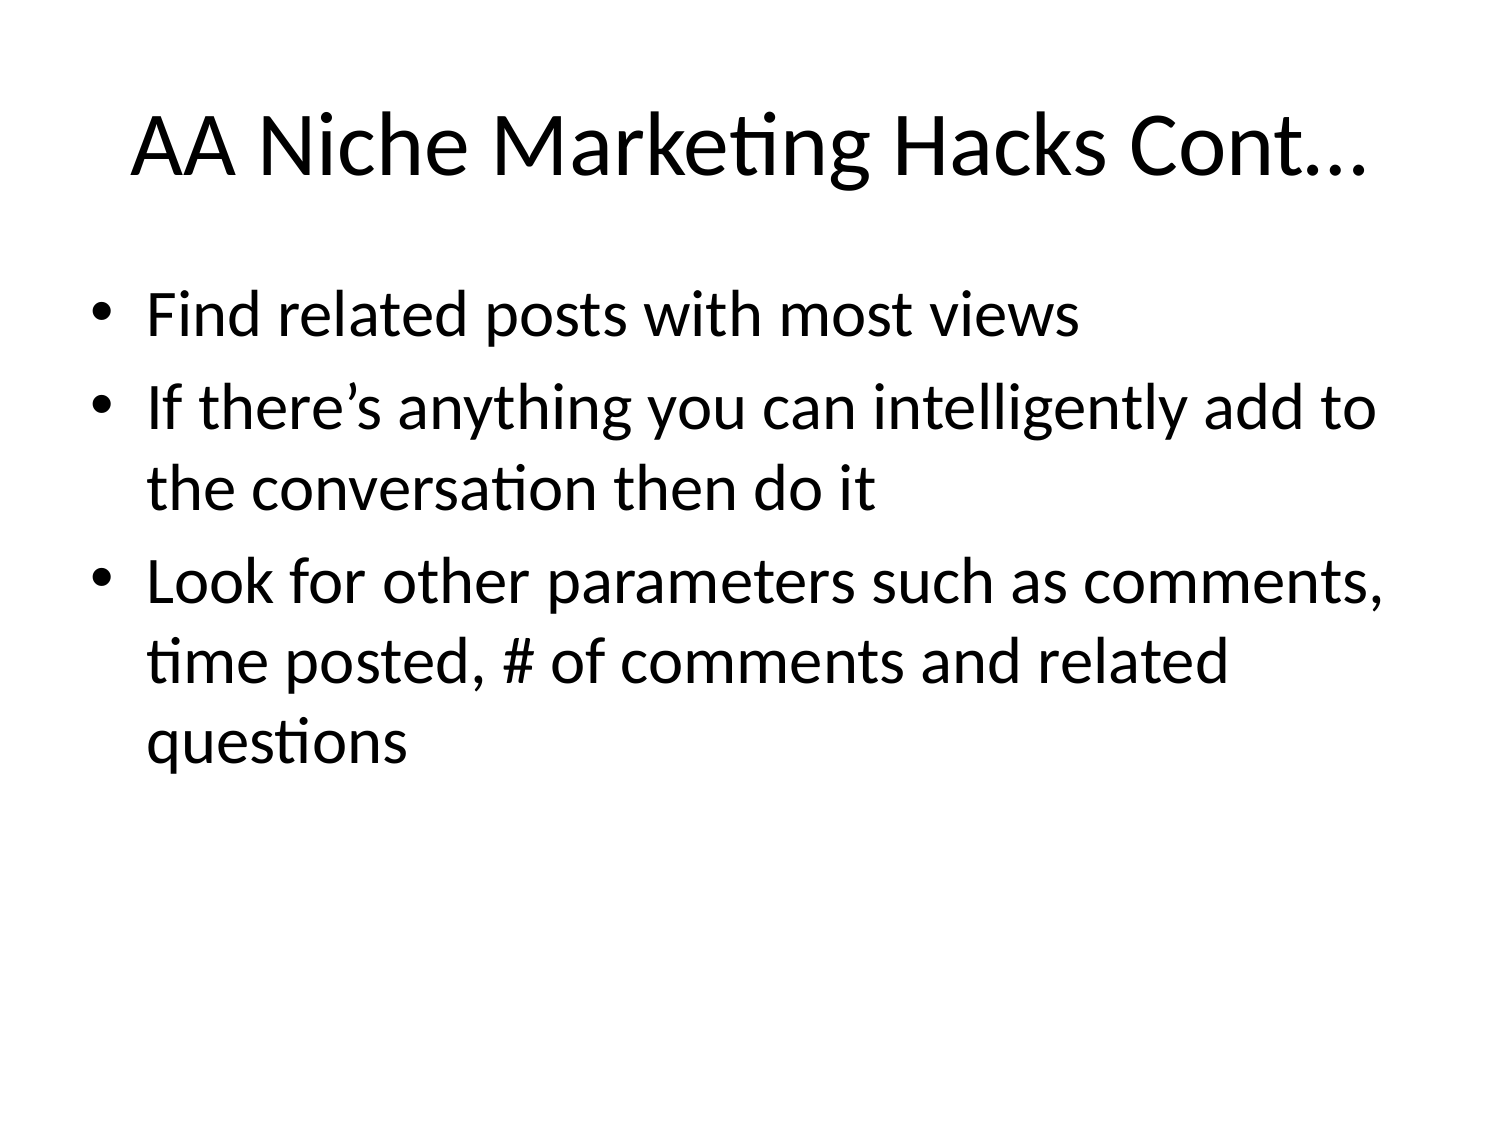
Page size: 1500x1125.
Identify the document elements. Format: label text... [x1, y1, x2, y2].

title AA Niche Marketing Hacks Cont… [75, 45, 1425, 233]
list Find related posts with most views If there’s anything you can intelligently add to the conversation then do it Look for other parameters such as comments, time posted, # of comments and related questions [75, 262, 1425, 1005]
